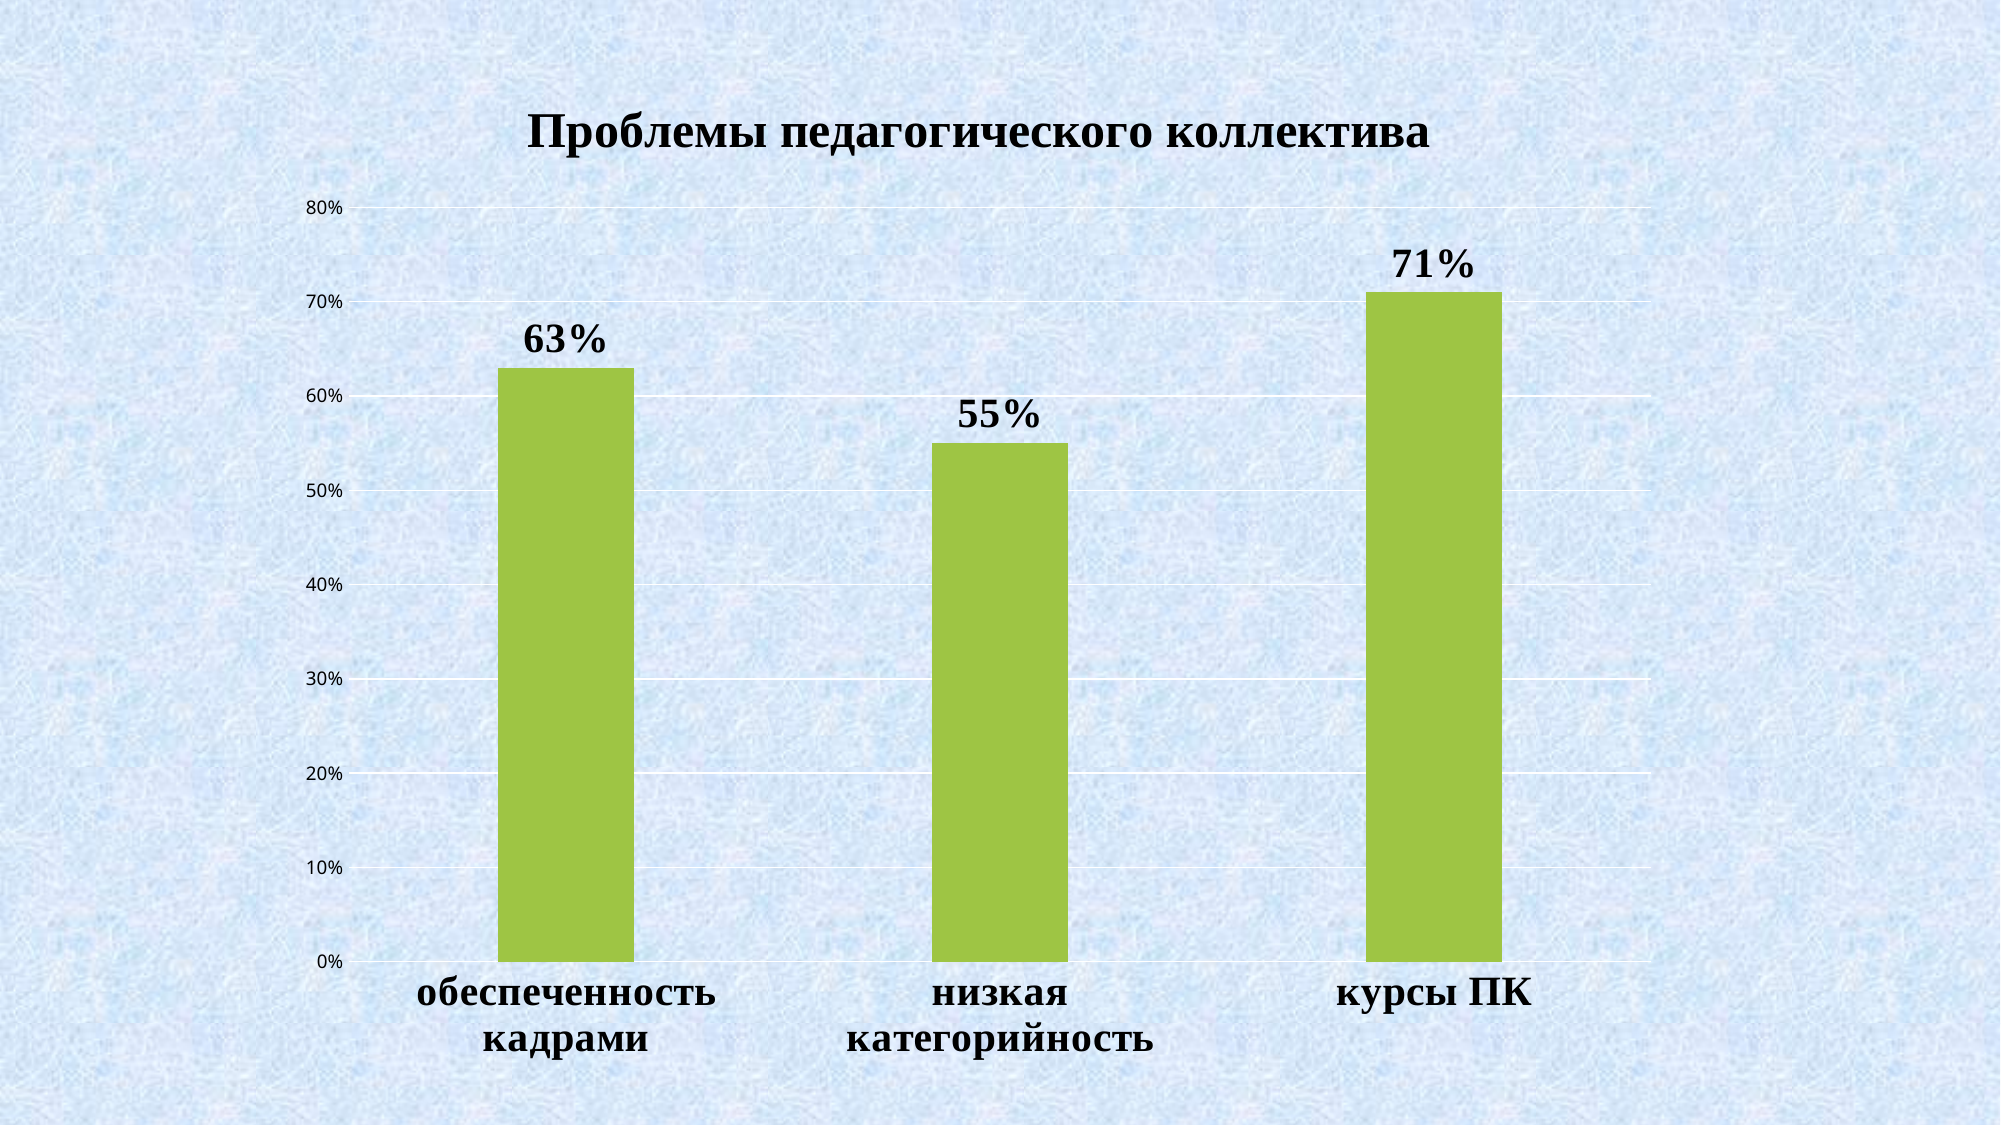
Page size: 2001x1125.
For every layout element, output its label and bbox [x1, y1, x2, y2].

picture [0, 0, 2001, 1125]
chart [277, 58, 1680, 1083]
